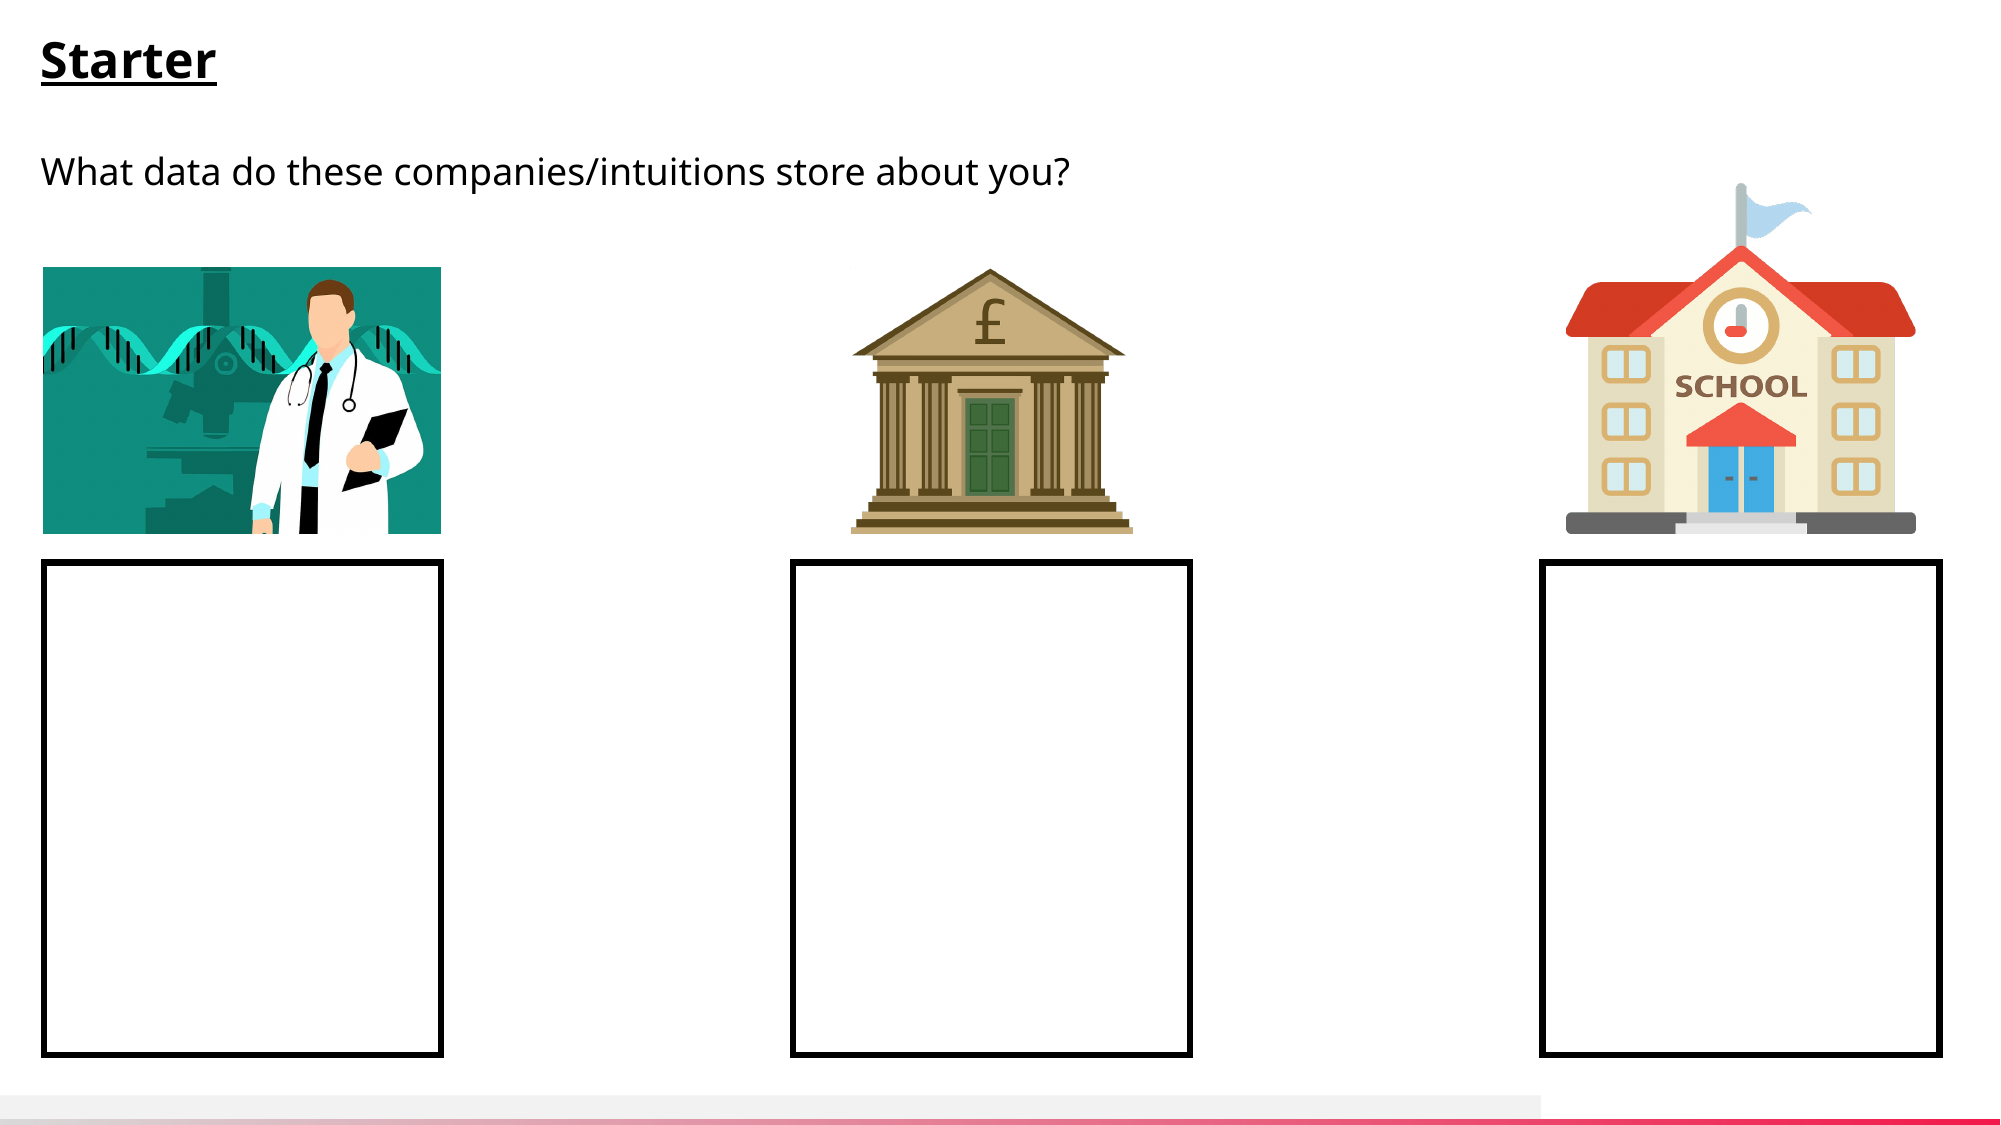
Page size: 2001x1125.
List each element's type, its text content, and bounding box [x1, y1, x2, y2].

picture [1565, 183, 1917, 534]
text_box Starter What data do these companies/intuitions store about you? [25, 21, 1931, 201]
text_box [43, 561, 442, 1056]
text_box [792, 561, 1191, 1056]
text_box [1541, 561, 1941, 1056]
picture [850, 267, 1133, 534]
picture [43, 267, 441, 534]
